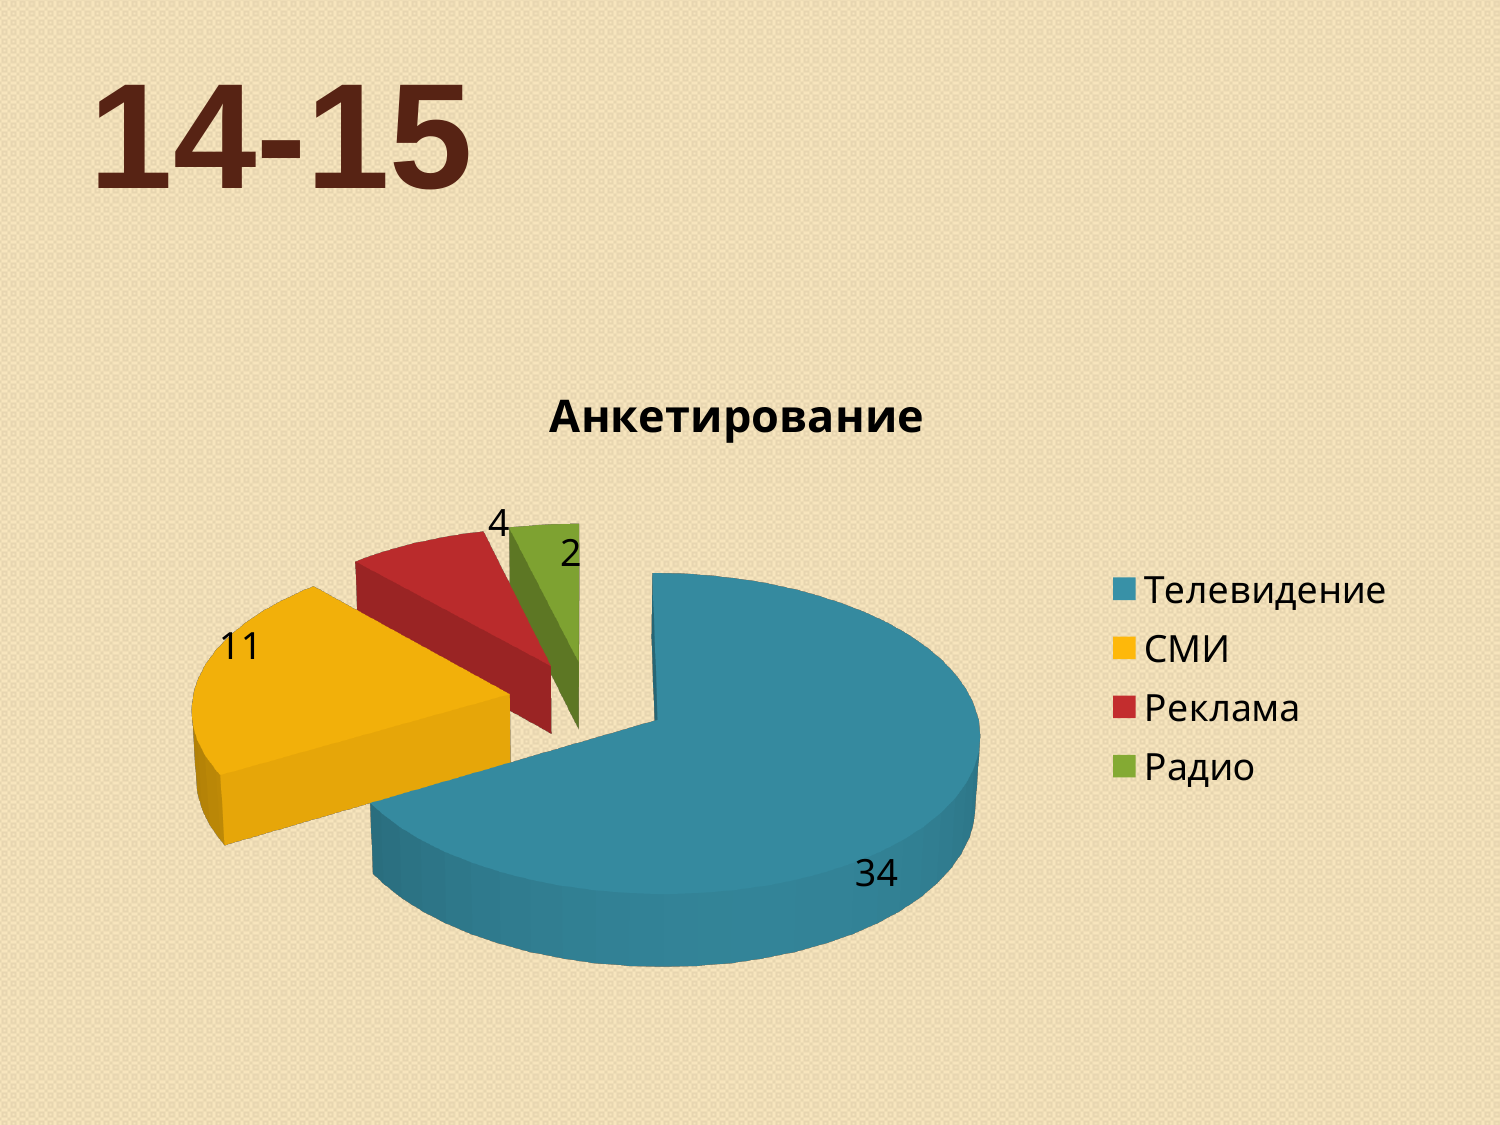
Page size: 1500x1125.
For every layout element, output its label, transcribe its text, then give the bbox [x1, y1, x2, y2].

chart [74, 349, 1413, 1006]
title 14-15 [75, 35, 700, 227]
